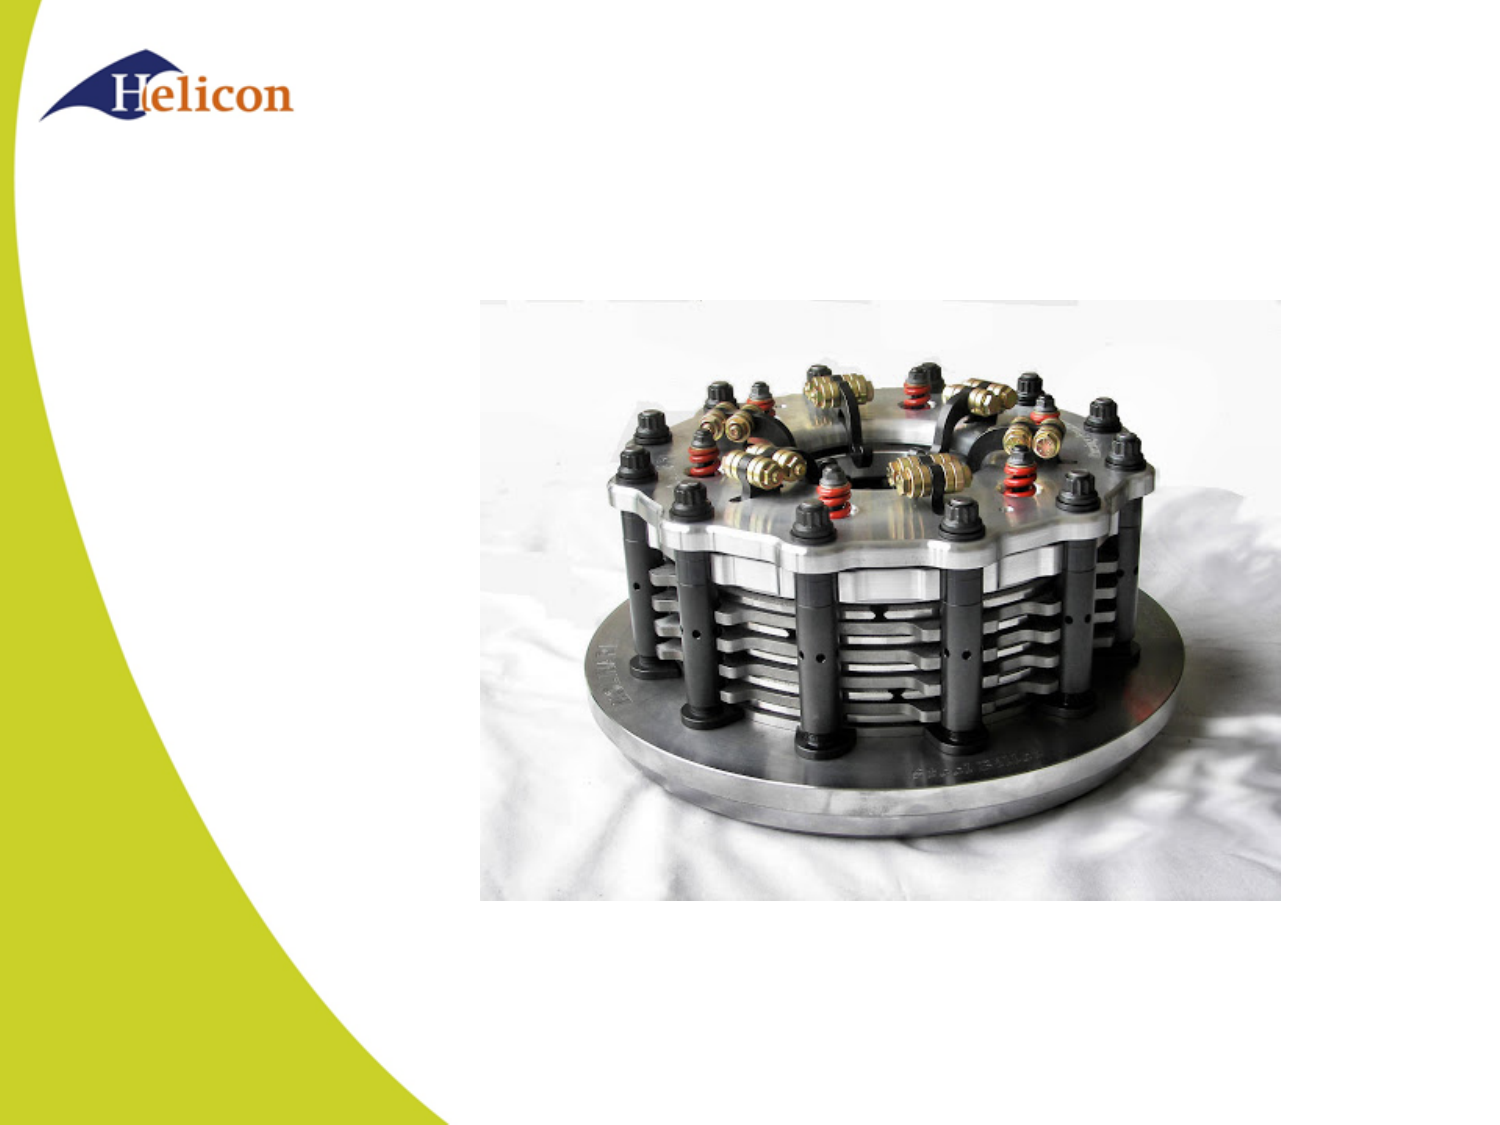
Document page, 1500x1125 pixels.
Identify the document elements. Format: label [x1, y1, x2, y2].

list [480, 300, 1281, 901]
picture [0, 0, 1500, 1125]
